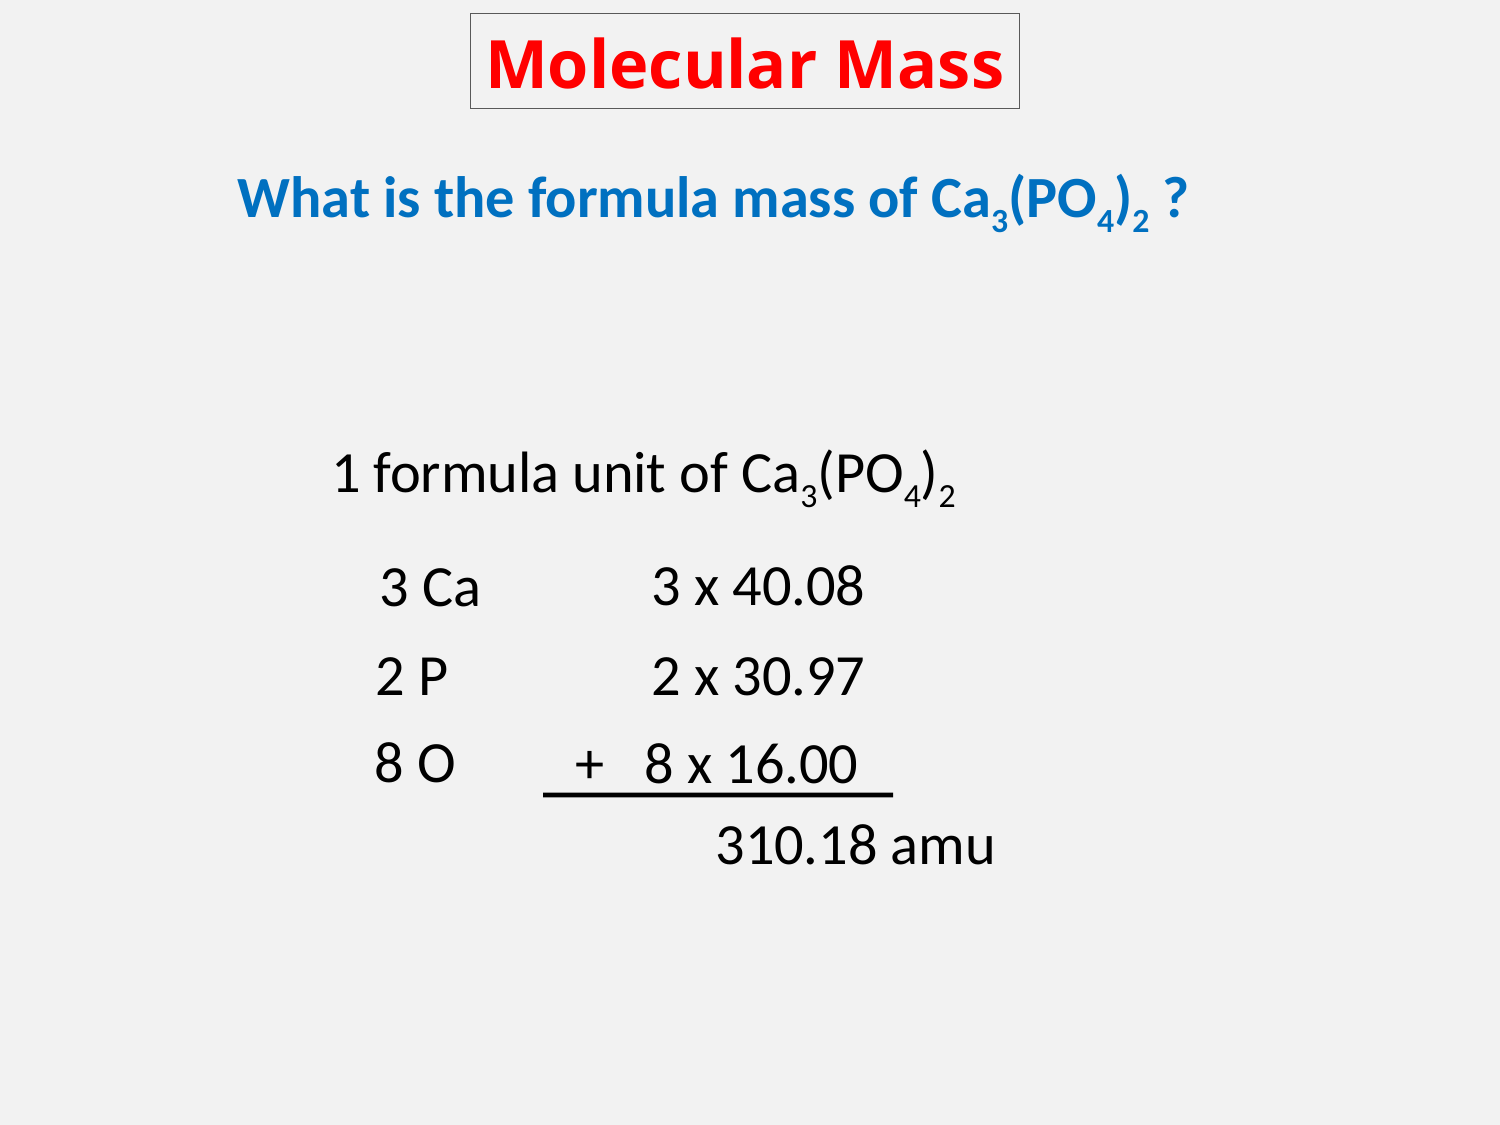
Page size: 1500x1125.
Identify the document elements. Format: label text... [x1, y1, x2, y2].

text_box 310.18 amu [700, 799, 1012, 884]
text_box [353, 629, 894, 715]
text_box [353, 717, 894, 804]
text_box 1 formula unit of Ca3(PO4)2 [316, 426, 971, 522]
text_box What is the formula mass of Ca3(PO4)2 ? [116, 151, 1312, 247]
text_box Molecular Mass [470, 13, 1020, 109]
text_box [353, 539, 894, 626]
